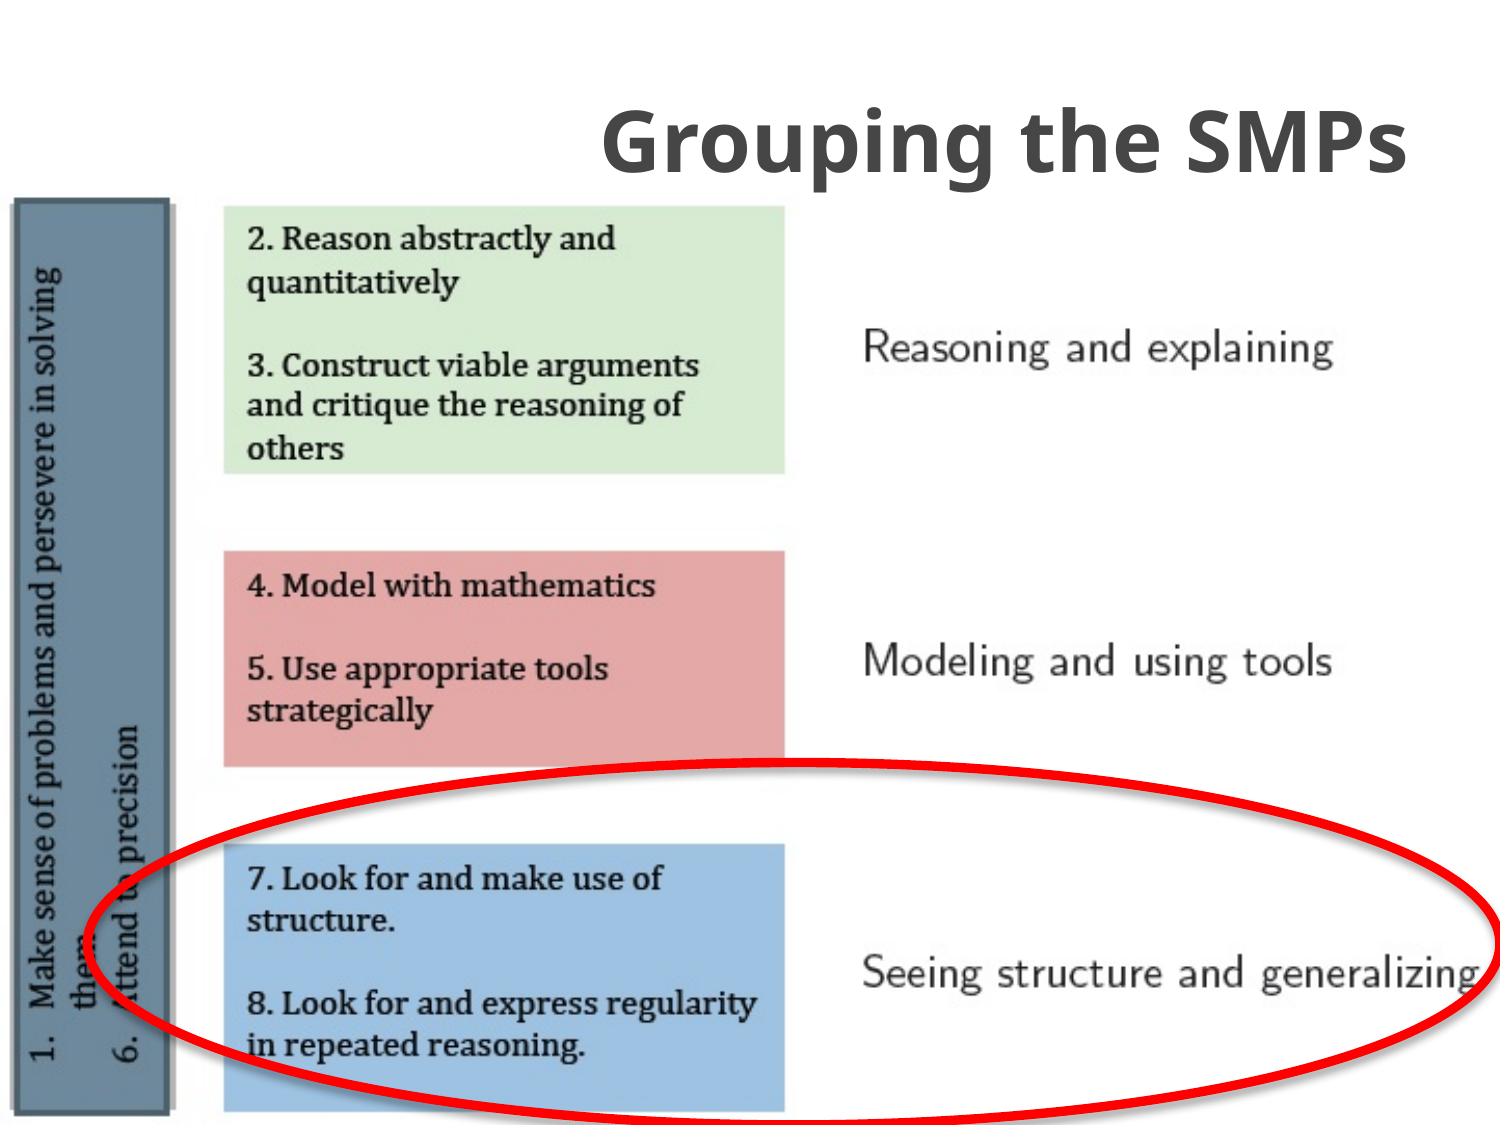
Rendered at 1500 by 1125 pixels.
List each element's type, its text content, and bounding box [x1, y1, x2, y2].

title Grouping the SMPs [75, 45, 1425, 193]
picture [0, 193, 1500, 1125]
